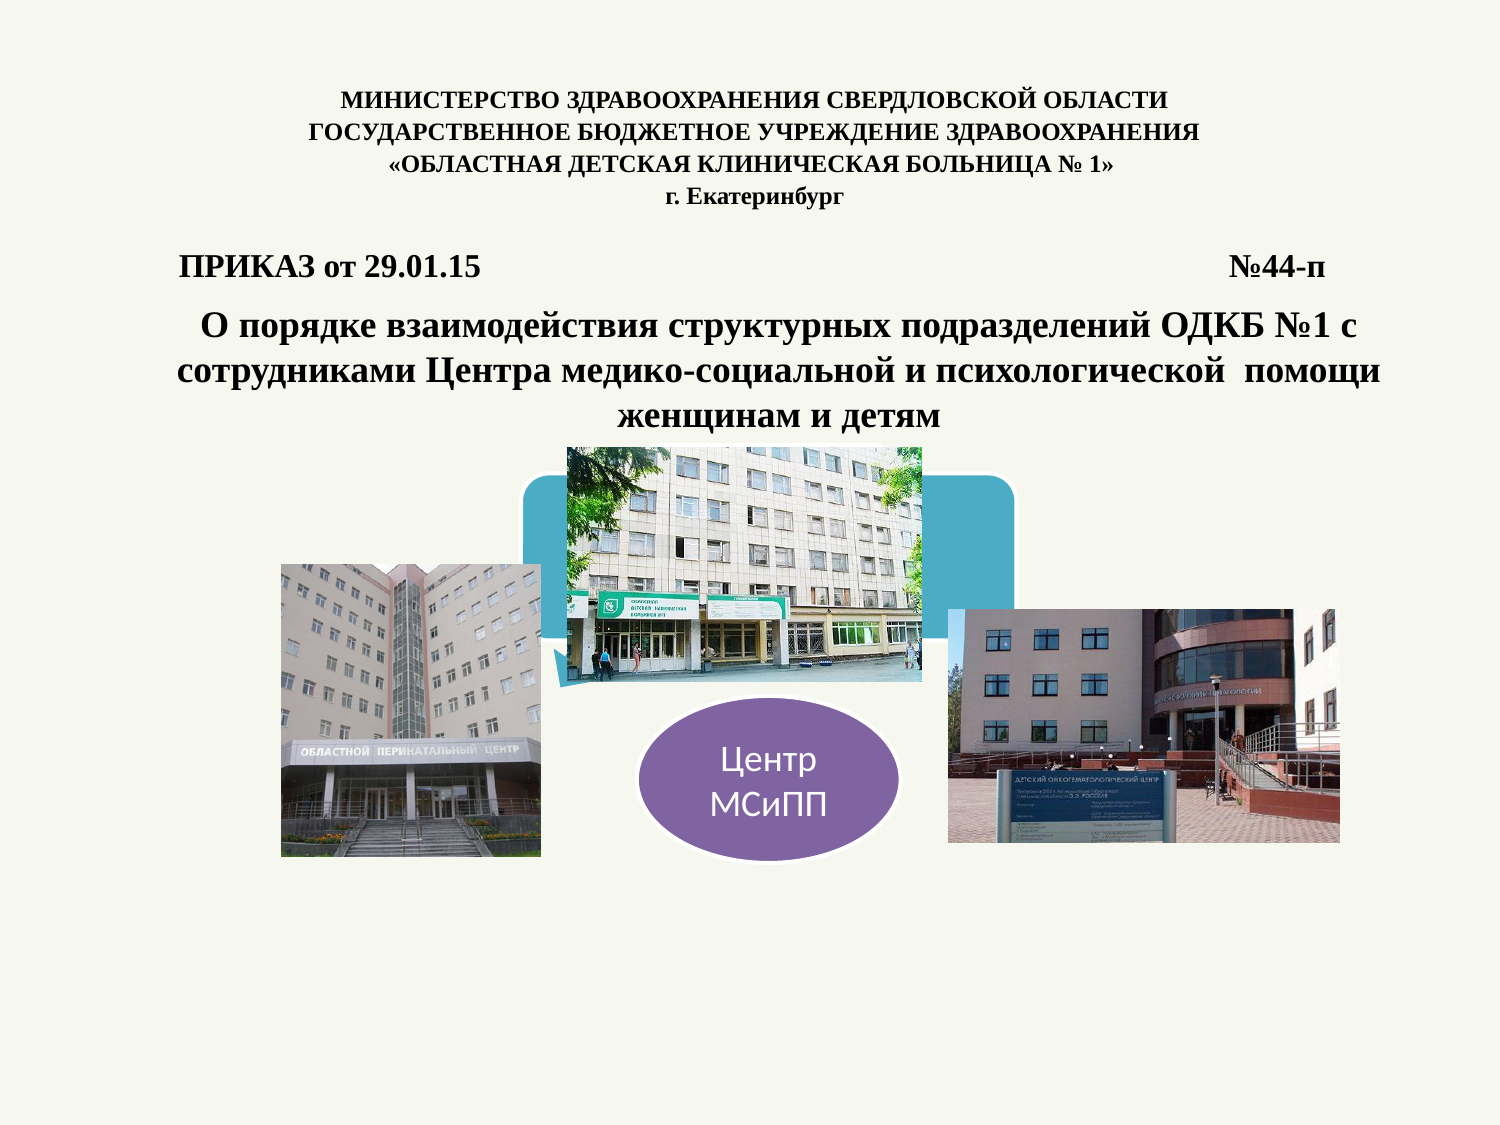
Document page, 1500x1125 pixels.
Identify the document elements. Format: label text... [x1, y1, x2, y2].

text_box ПРИКАЗ от 29.01.15 №44-п [164, 223, 1403, 292]
table_header МИНИСТЕРСТВО ЗДРАВООХРАНЕНИЯ СВЕРДЛОВСКОЙ ОБЛАСТИ ГОСУДАРСТВЕННОЕ БЮДЖЕТНОЕ УЧРЕЖДЕНИЕ ЗДРАВООХРАНЕНИЯ «ОБЛАСТНАЯ ДЕТСКАЯ КЛИНИЧЕСКАЯ БОЛЬНИЦА № 1» г. Екатеринбург [257, 83, 1253, 223]
text_box О порядке взаимодействия структурных подразделений ОДКБ №1 с сотрудниками Центра медико-социальной и психологической помощи женщинам и детям [105, 292, 1453, 443]
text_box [240, 444, 1340, 1114]
